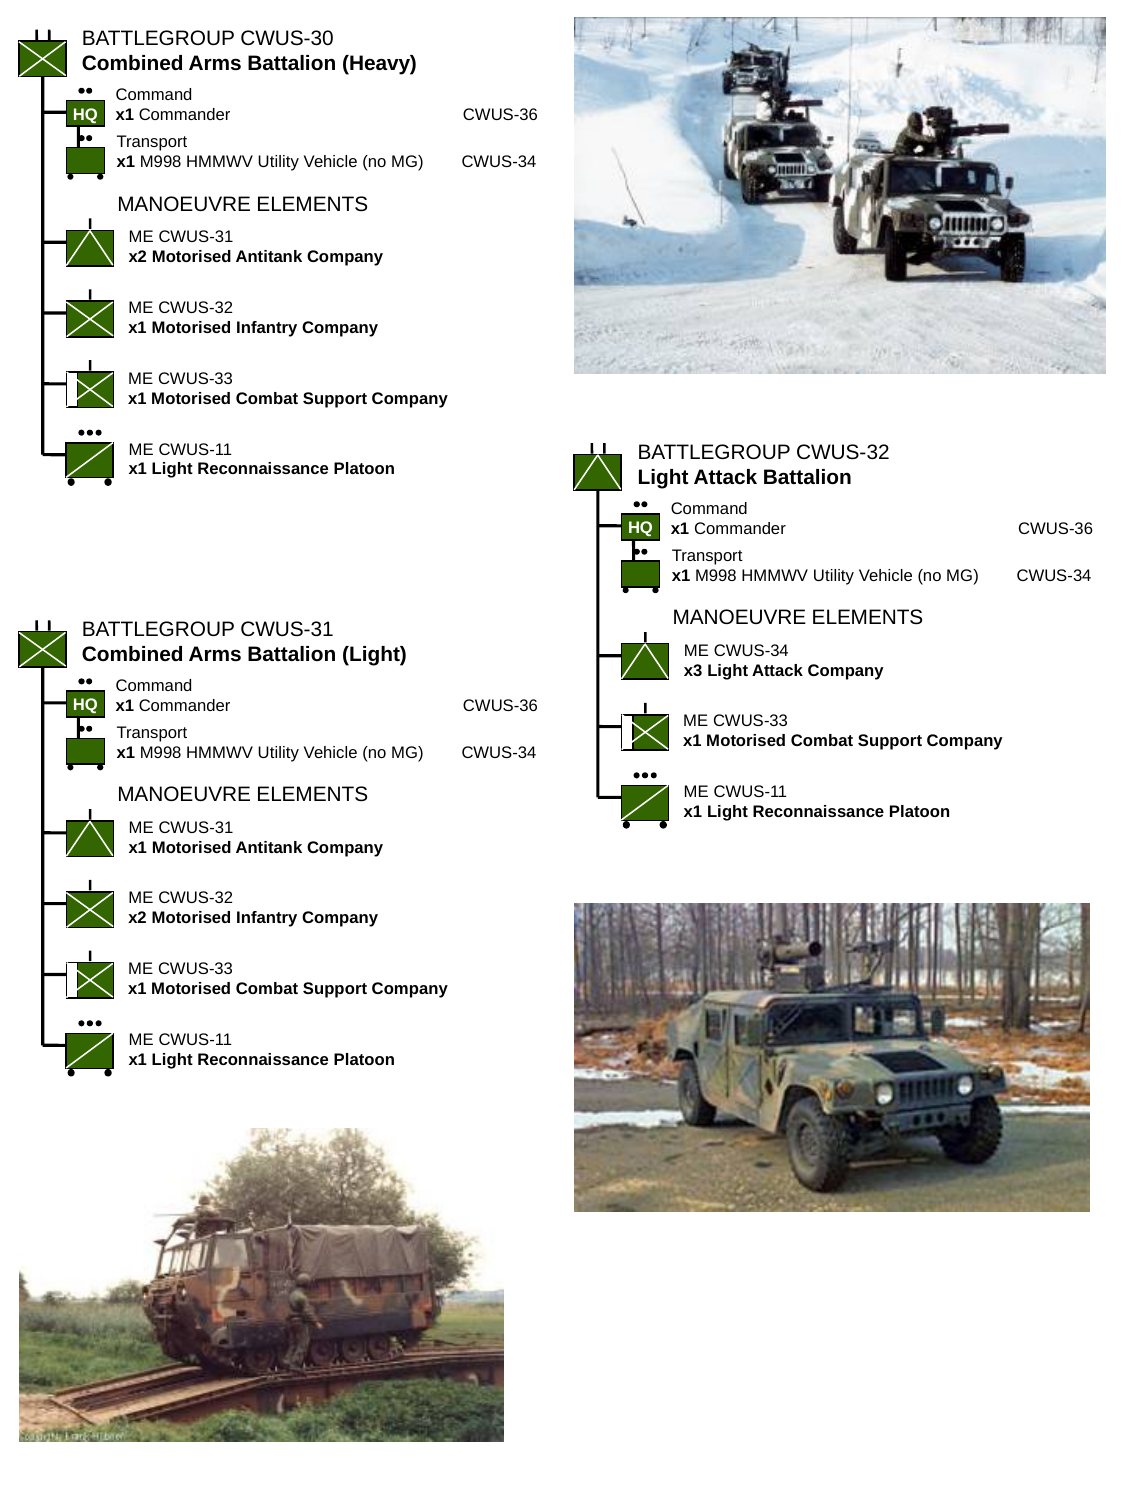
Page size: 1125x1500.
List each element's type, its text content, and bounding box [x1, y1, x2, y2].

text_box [66, 301, 114, 337]
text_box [66, 442, 114, 486]
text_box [66, 691, 105, 717]
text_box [66, 147, 105, 179]
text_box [79, 1021, 101, 1026]
text_box BATTLEGROUP CWUS-30 Combined Arms Battalion (Heavy) [67, 17, 432, 83]
text_box MANOEUVRE ELEMENTS [657, 596, 939, 637]
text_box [66, 891, 114, 928]
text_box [574, 454, 622, 491]
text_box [634, 549, 647, 554]
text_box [18, 41, 67, 77]
text_box ME CWUS-31 x1 Motorised Antitank Company [113, 809, 399, 864]
text_box ME CWUS-32 x2 Motorised Infantry Company [113, 879, 394, 935]
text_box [66, 100, 105, 127]
text_box ME CWUS-33 x1 Motorised Combat Support Company [668, 702, 1019, 758]
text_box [36, 29, 50, 41]
text_box ME CWUS-11 x1 Light Reconnaissance Platoon [668, 773, 966, 829]
text_box Transport x1 M998 HMMWV Utility Vehicle (no MG) CWUS-34 [101, 123, 552, 179]
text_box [79, 88, 92, 93]
text_box Transport x1 M998 HMMWV Utility Vehicle (no MG) CWUS-34 [101, 714, 552, 770]
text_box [591, 443, 605, 454]
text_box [66, 1033, 114, 1076]
text_box ME CWUS-33 x1 Motorised Combat Support Company [113, 950, 463, 1006]
text_box Command x1 Commander CWUS-36 [100, 667, 554, 723]
text_box Command x1 Commander CWUS-36 [656, 490, 1109, 545]
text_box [79, 679, 92, 684]
text_box MANOEUVRE ELEMENTS [102, 183, 383, 223]
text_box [621, 714, 669, 751]
text_box Command x1 Commander CWUS-36 [100, 76, 554, 132]
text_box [621, 514, 660, 540]
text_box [66, 962, 114, 999]
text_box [66, 738, 105, 770]
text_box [79, 726, 92, 731]
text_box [621, 785, 669, 828]
text_box MANOEUVRE ELEMENTS [102, 773, 383, 814]
text_box BATTLEGROUP CWUS-32 Light Attack Battalion [623, 431, 905, 496]
text_box ME CWUS-32 x1 Motorised Infantry Company [113, 289, 394, 344]
picture [18, 1128, 504, 1442]
text_box ME CWUS-34 x3 Light Attack Company [669, 631, 899, 687]
text_box ME CWUS-11 x1 Light Reconnaissance Platoon [113, 430, 411, 486]
text_box ME CWUS-31 x2 Motorised Antitank Company [113, 218, 399, 274]
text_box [66, 372, 114, 408]
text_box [79, 430, 101, 435]
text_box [621, 643, 669, 680]
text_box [18, 631, 67, 668]
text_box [621, 561, 660, 593]
text_box ME CWUS-33 x1 Motorised Combat Support Company [113, 360, 463, 415]
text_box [66, 821, 114, 857]
text_box ME CWUS-11 x1 Light Reconnaissance Platoon [113, 1021, 411, 1077]
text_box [66, 230, 114, 266]
text_box Transport x1 M998 HMMWV Utility Vehicle (no MG) CWUS-34 [657, 537, 1108, 593]
picture [574, 17, 1106, 374]
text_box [634, 502, 647, 507]
picture [574, 903, 1090, 1212]
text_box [634, 773, 656, 778]
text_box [36, 620, 50, 631]
text_box BATTLEGROUP CWUS-31 Combined Arms Battalion (Light) [67, 608, 423, 673]
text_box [79, 135, 92, 141]
